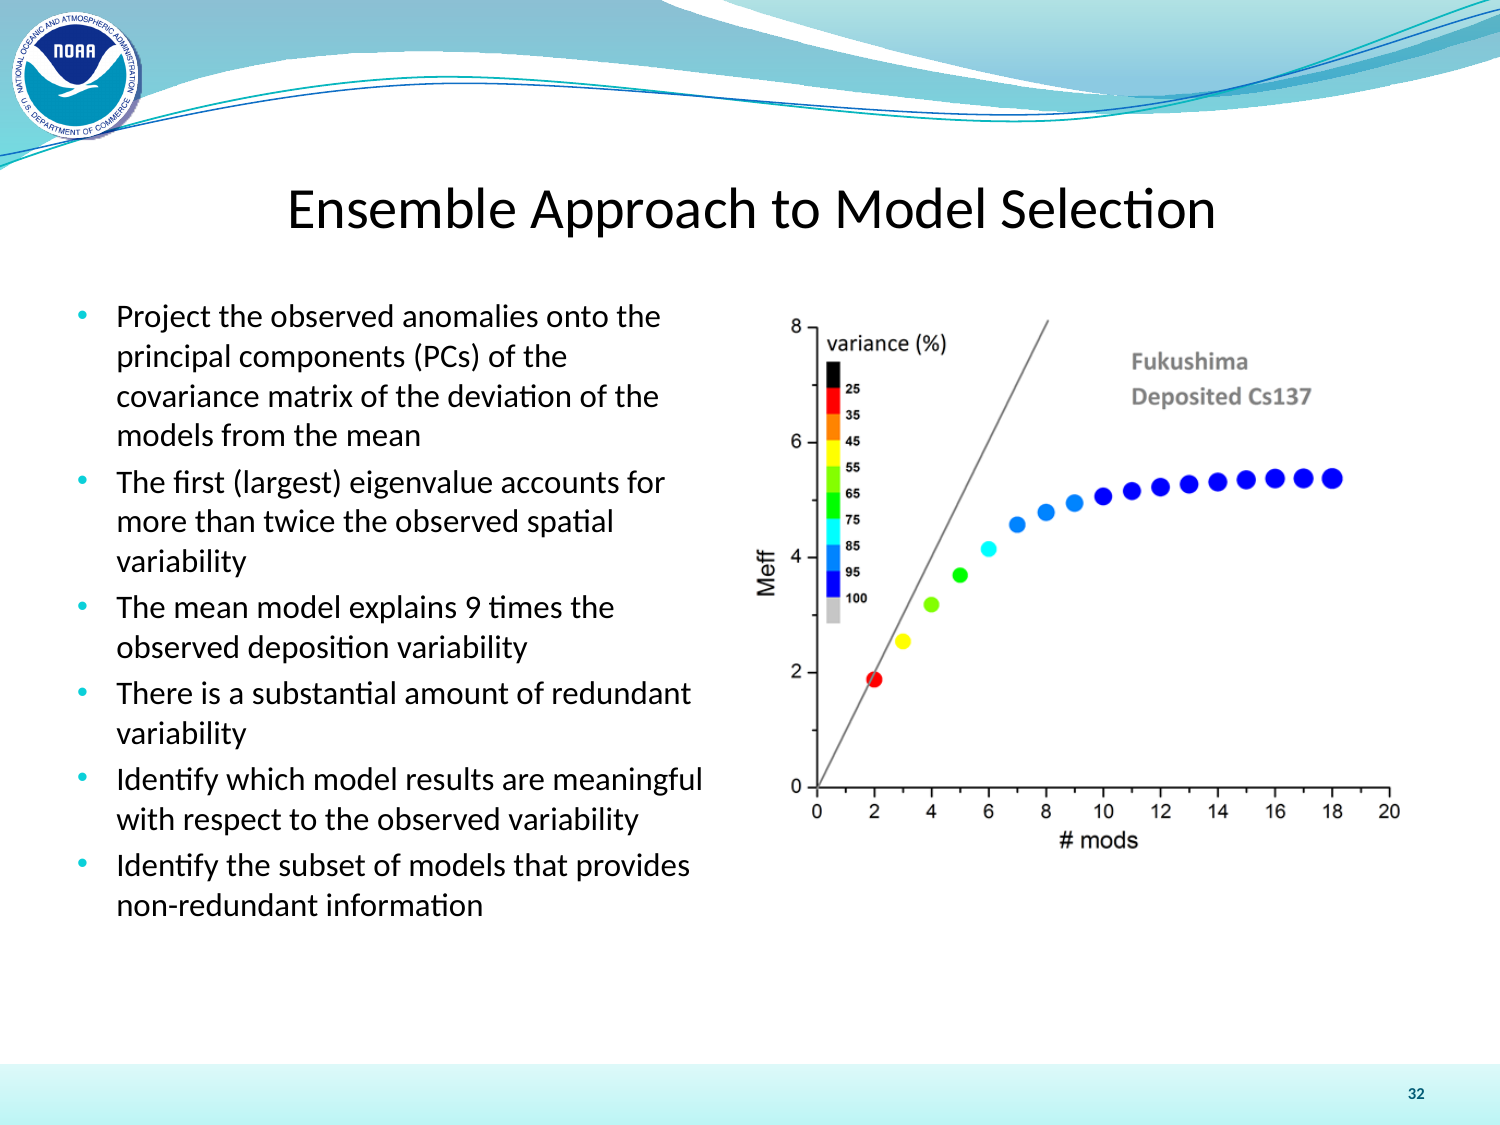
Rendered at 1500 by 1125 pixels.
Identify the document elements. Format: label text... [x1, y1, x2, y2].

picture [12, 12, 138, 138]
text_box Ensemble Approach to Model Selection [77, 162, 1428, 250]
slide_number 32 [1299, 1042, 1425, 1103]
picture [749, 312, 1413, 865]
text_box Project the observed anomalies onto the principal components (PCs) of the covariance matrix of the deviation of the models from the mean The first (largest) eigenvalue accounts for more than twice the observed spatial variability The mean model explains 9 times the observed deposition variability There is a substantial amount of redundant variability Identify which model results are meaningful with respect to the observed variability Identify the subset of models that provides non-redundant information [62, 287, 725, 963]
